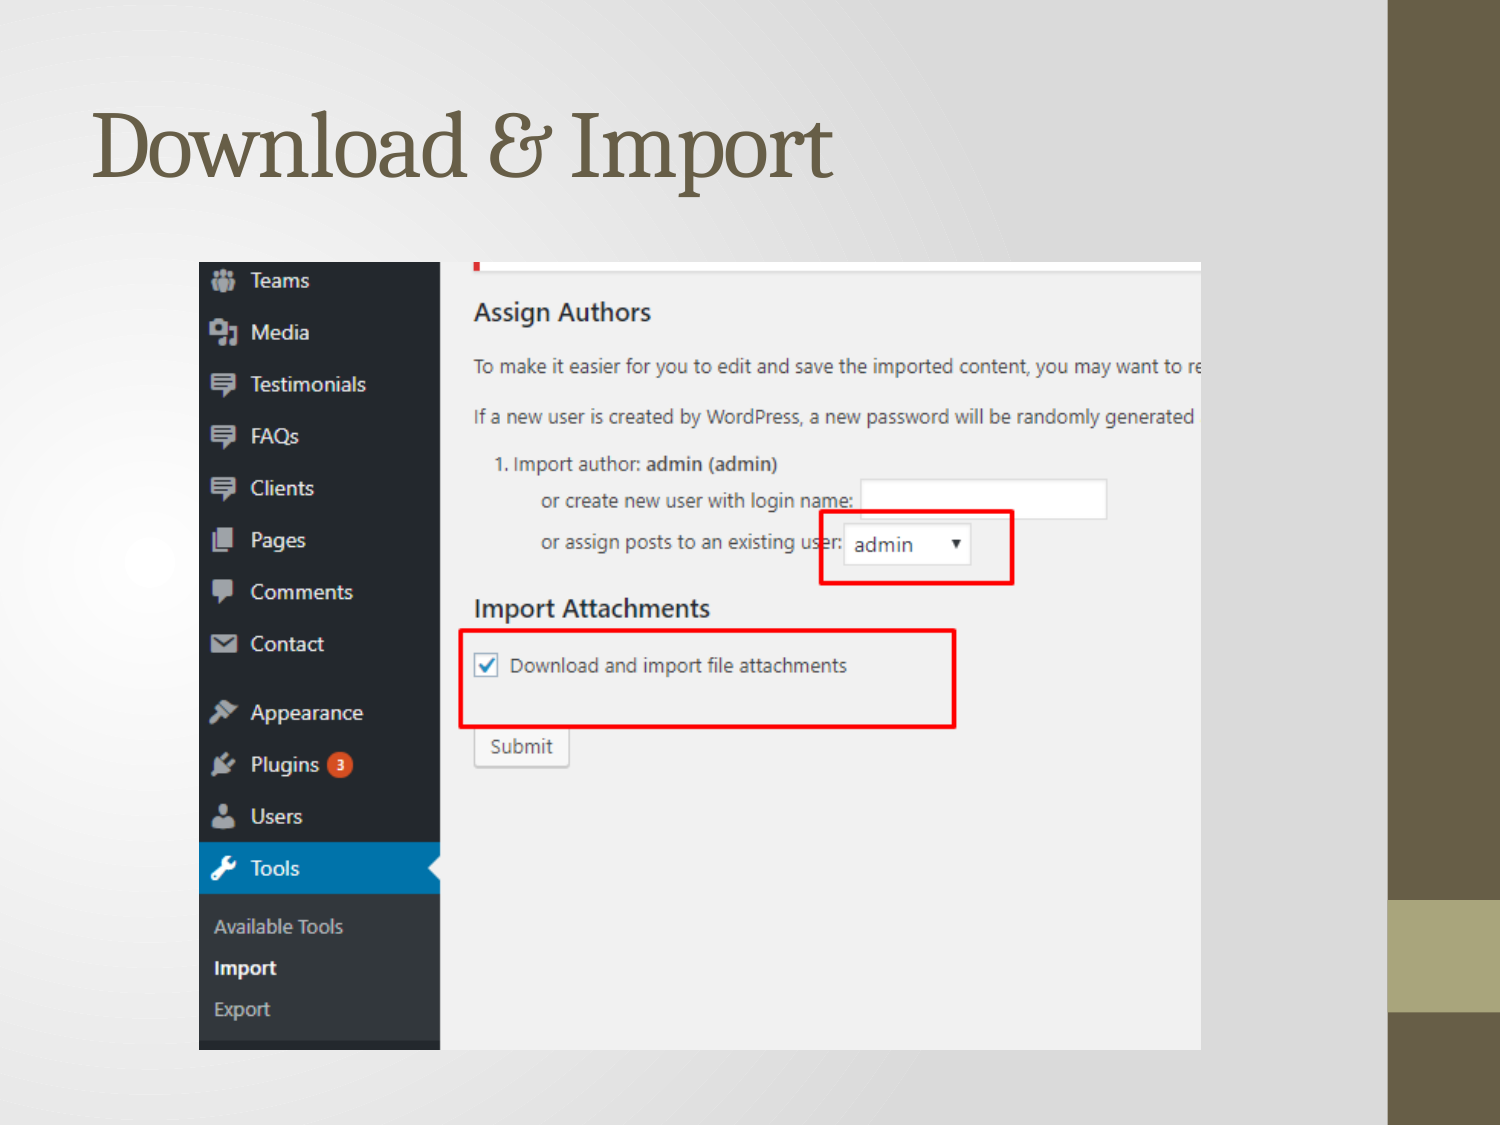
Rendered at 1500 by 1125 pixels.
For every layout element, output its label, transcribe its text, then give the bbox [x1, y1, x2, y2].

title Download & Import [75, 45, 1325, 233]
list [198, 261, 1202, 1051]
